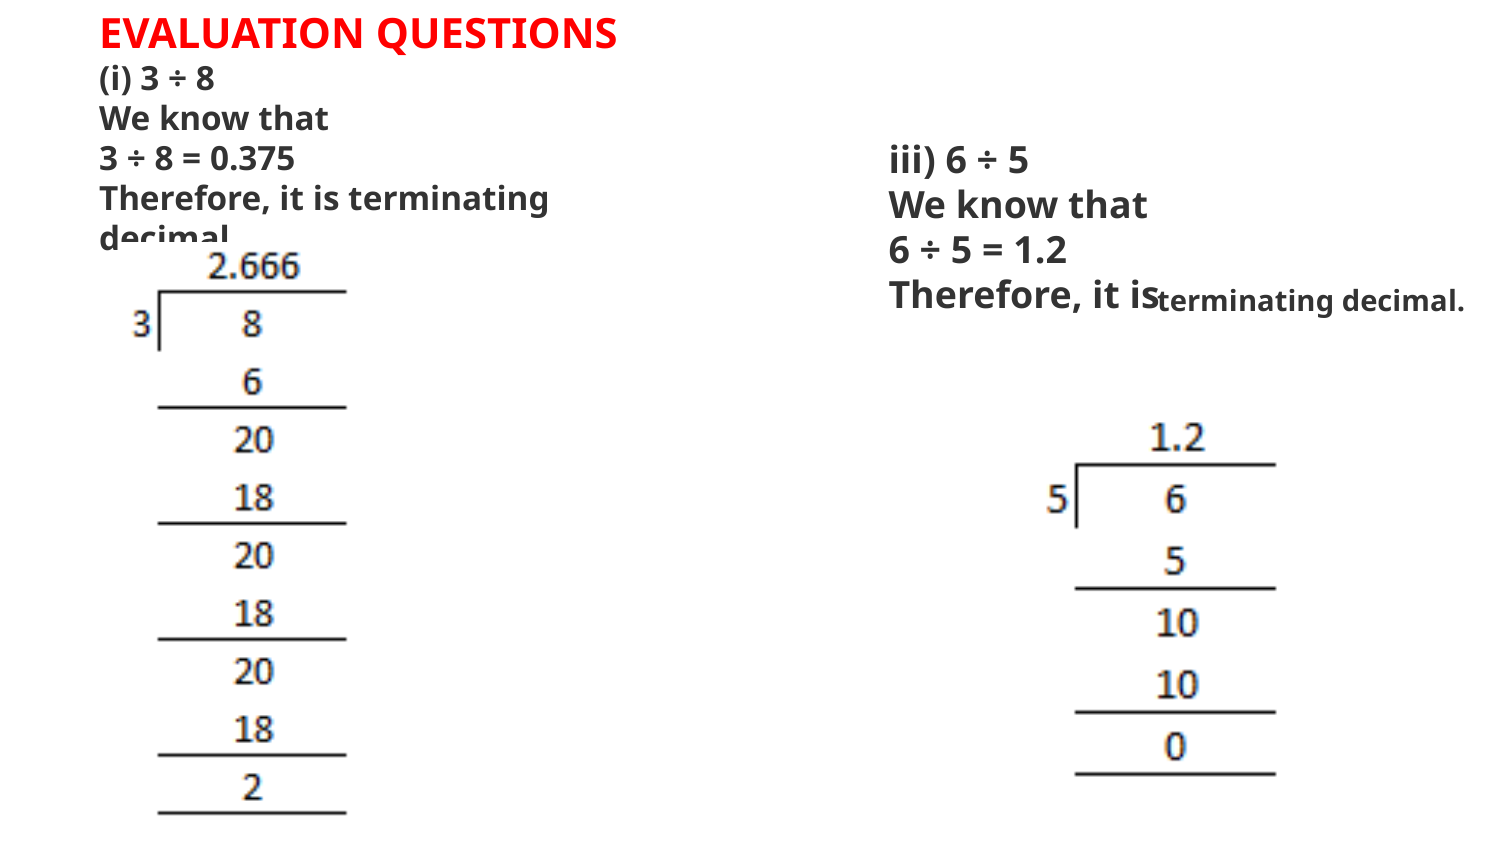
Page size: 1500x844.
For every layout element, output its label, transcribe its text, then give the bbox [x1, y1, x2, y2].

text_box EVALUATION QUESTIONS (i) 3 ÷ 8 We know that 3 ÷ 8 = 0.375 Therefore, it is terminating decimal. [84, 0, 658, 550]
picture [120, 242, 359, 827]
text_box iii) 6 ÷ 5 We know that 6 ÷ 5 = 1.2 Therefore, it is [873, 128, 1500, 324]
picture [1042, 421, 1281, 786]
text_box terminating decimal. [1142, 274, 1500, 565]
